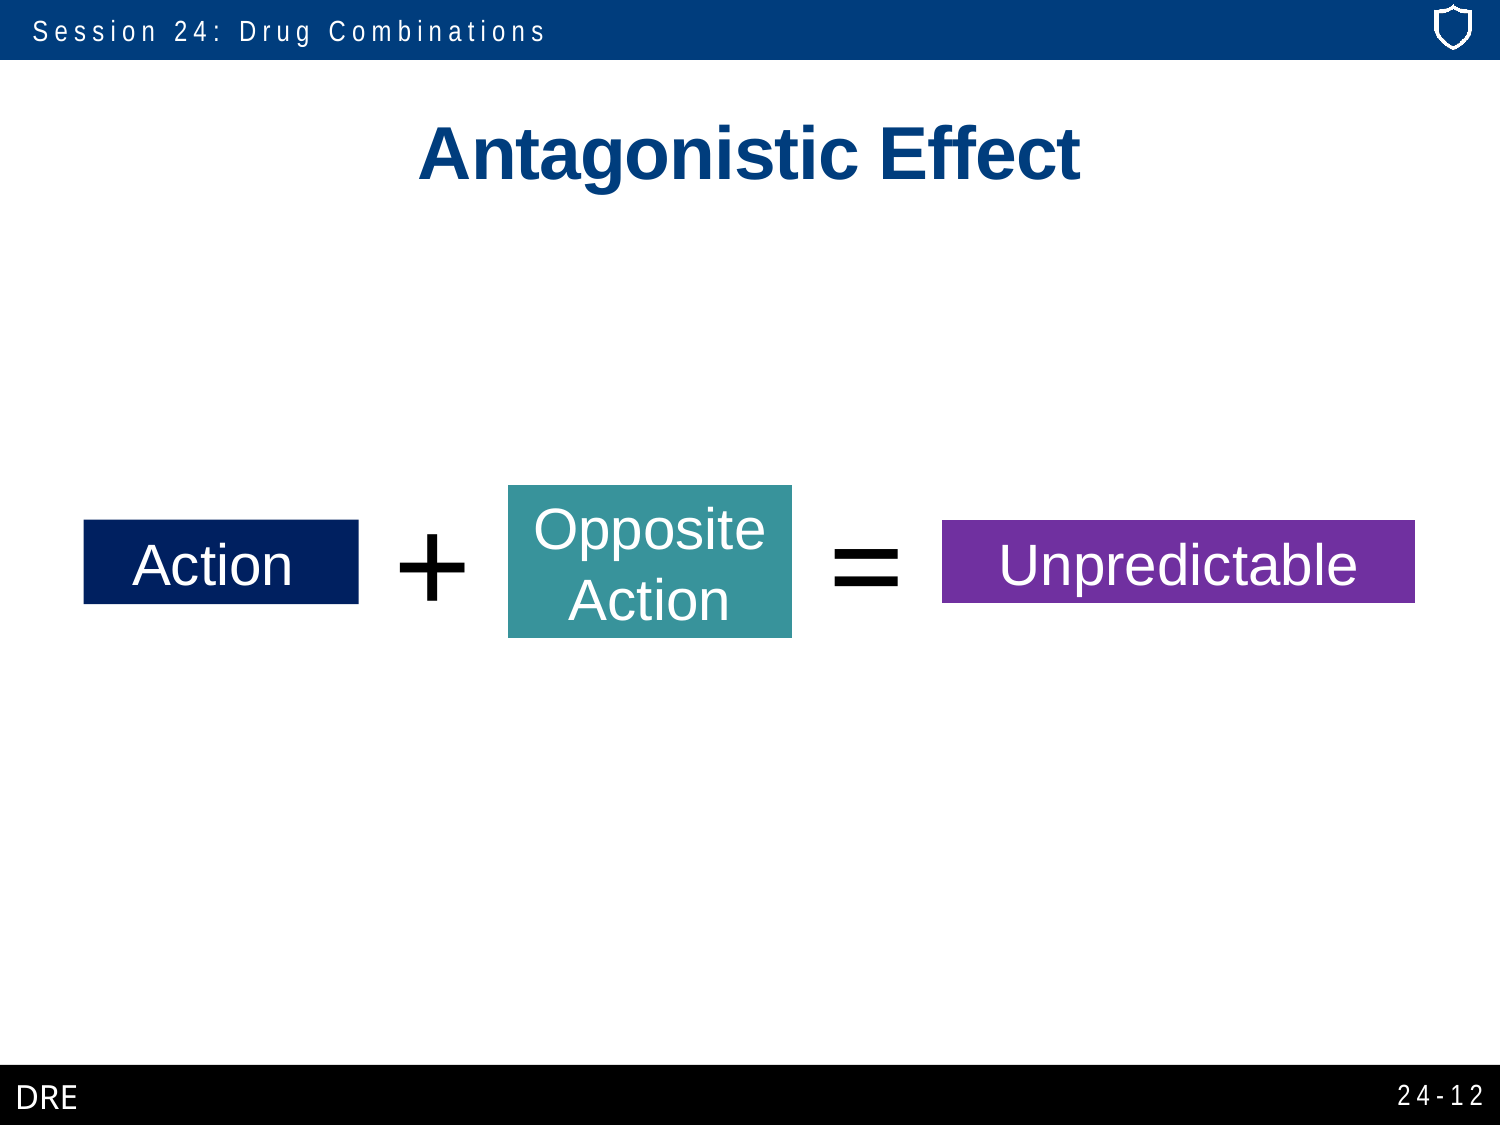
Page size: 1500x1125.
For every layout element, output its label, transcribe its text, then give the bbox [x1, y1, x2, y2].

text_box + [360, 471, 506, 652]
text_box Action [83, 519, 359, 605]
picture [1434, 4, 1472, 50]
text_box Unpredictable [941, 519, 1417, 605]
text_box Opposite Action [507, 484, 793, 639]
text_box = [794, 471, 940, 652]
slide_number 24-12 [1218, 1063, 1499, 1124]
title Antagonistic Effect [50, 87, 1450, 213]
